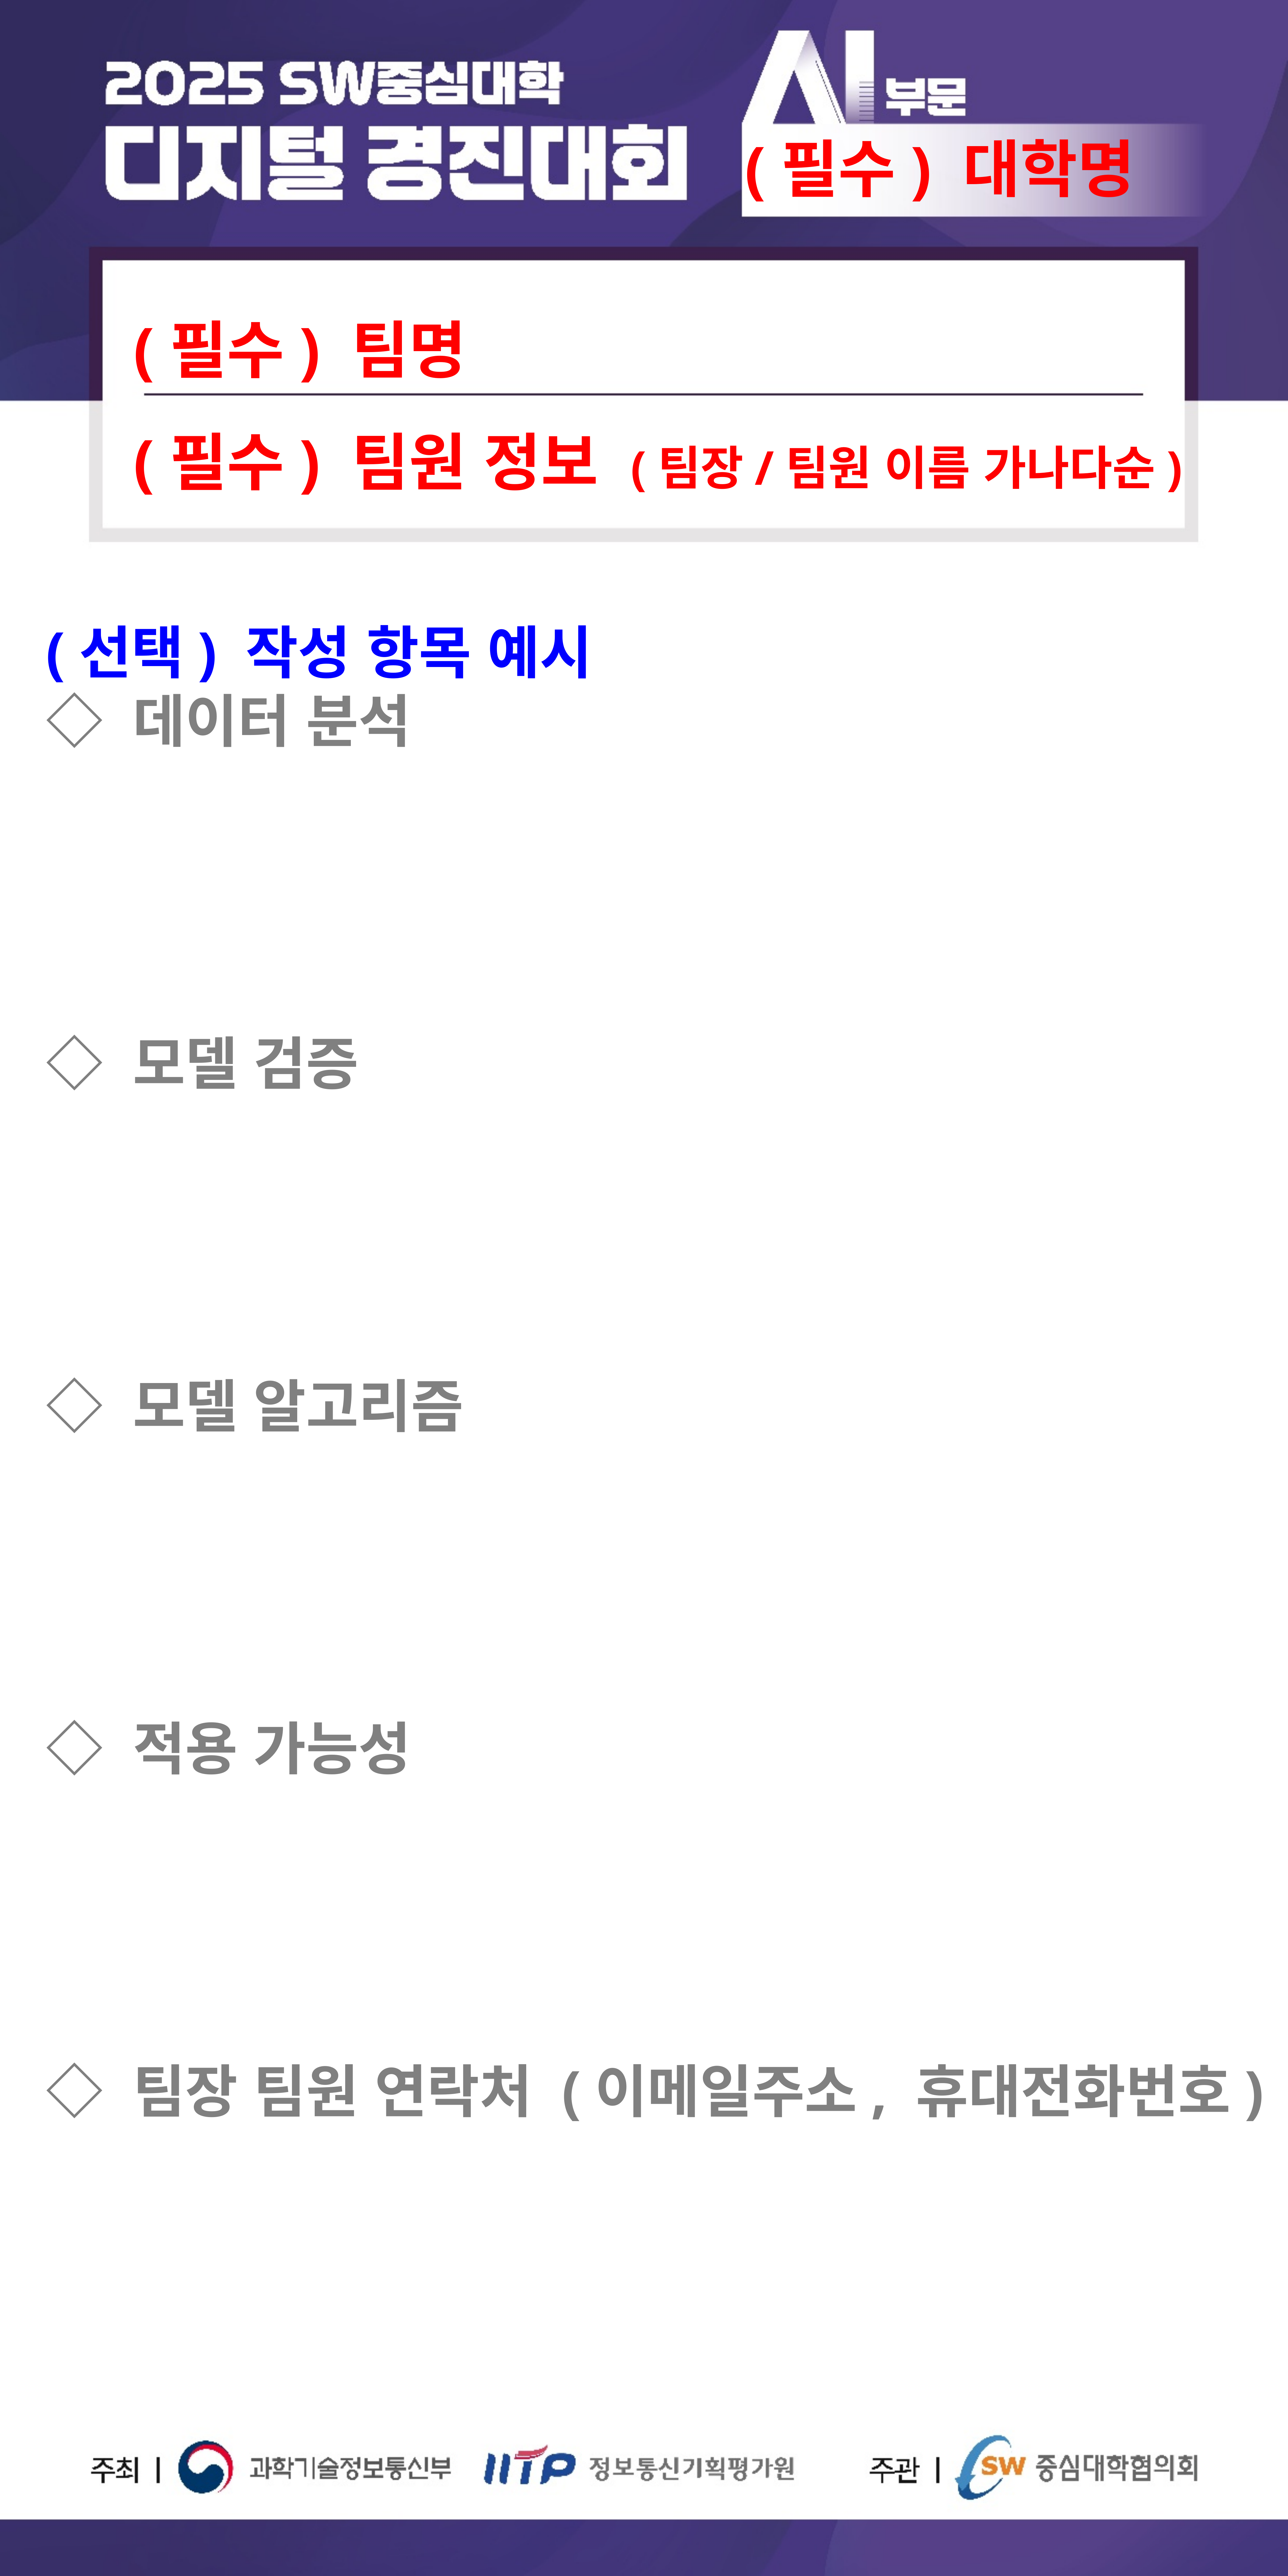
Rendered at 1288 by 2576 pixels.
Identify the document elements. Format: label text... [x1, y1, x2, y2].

text_box (필수) 대학명 [663, 127, 1216, 207]
text_box (선택) 작성 항목 예시 ◇ 데이터 분석 ◇ 모델 검증 ◇ 모델 알고리즘 ◇ 적용 가능성 ◇ 팀장 팀원 연락처 (이메일주소, 휴대전화번호) [41, 614, 1288, 2195]
text_box (필수) 팀명 (필수) 팀원 정보 (팀장/팀원 이름 가나다순) [129, 271, 1288, 500]
picture [0, 0, 1288, 2576]
